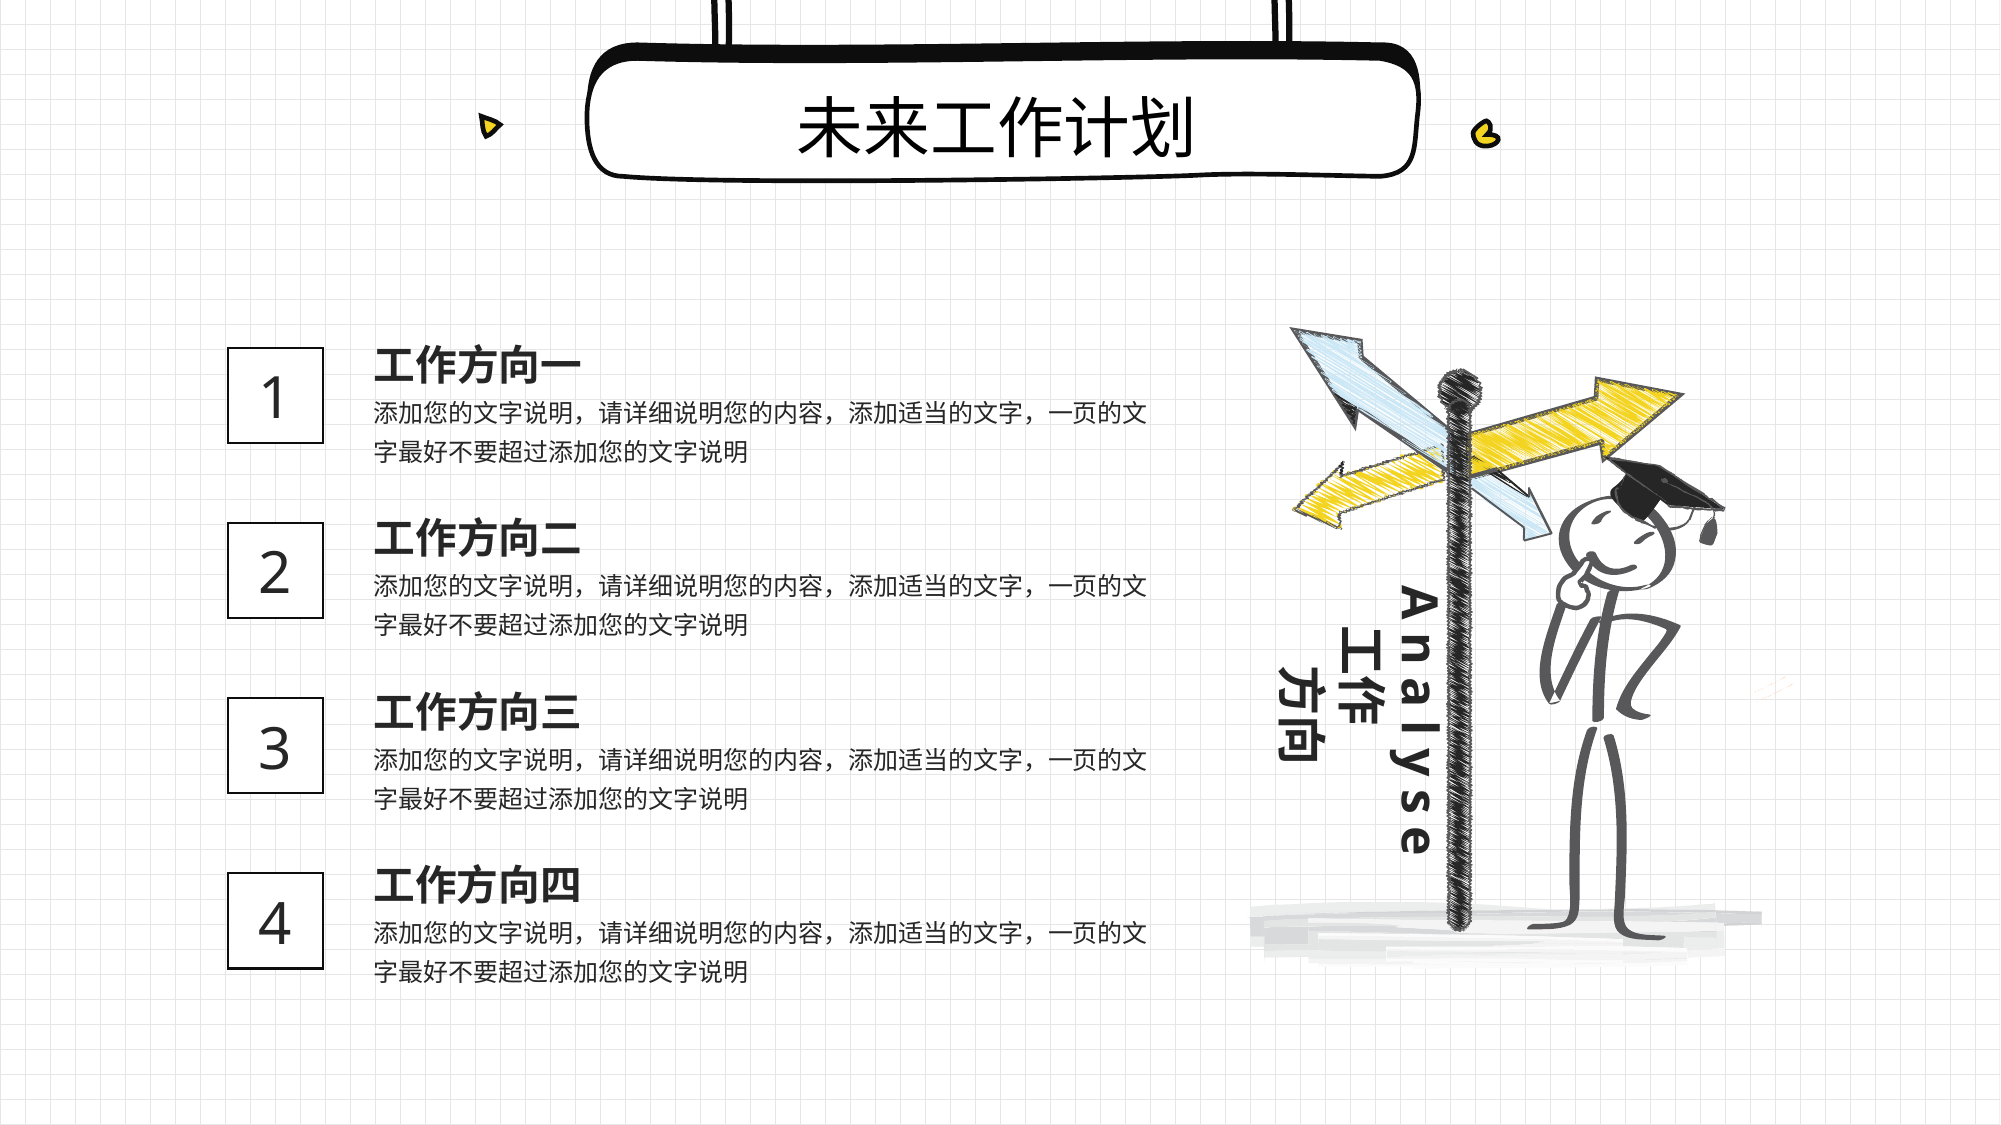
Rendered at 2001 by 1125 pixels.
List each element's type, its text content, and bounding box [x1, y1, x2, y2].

text_box 工作方向一 添加您的文字说明，请详细说明您的内容，添加适当的文字，一页的文字最好不要超过添加您的文字说明 [358, 316, 1176, 474]
text_box 工作方向二 添加您的文字说明，请详细说明您的内容，添加适当的文字，一页的文字最好不要超过添加您的文字说明 [358, 489, 1176, 648]
text_box 3 [227, 697, 324, 794]
text_box 2 [227, 522, 324, 619]
text_box 4 [227, 872, 324, 970]
text_box 工作方向四 添加您的文字说明，请详细说明您的内容，添加适当的文字，一页的文字最好不要超过添加您的文字说明 [358, 836, 1177, 995]
text_box 未来工作计划 [717, 78, 1277, 174]
text_box 1 [227, 347, 324, 444]
text_box 工作方向三 添加您的文字说明，请详细说明您的内容，添加适当的文字，一页的文字最好不要超过添加您的文字说明 [358, 663, 1176, 821]
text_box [1245, 327, 1794, 973]
